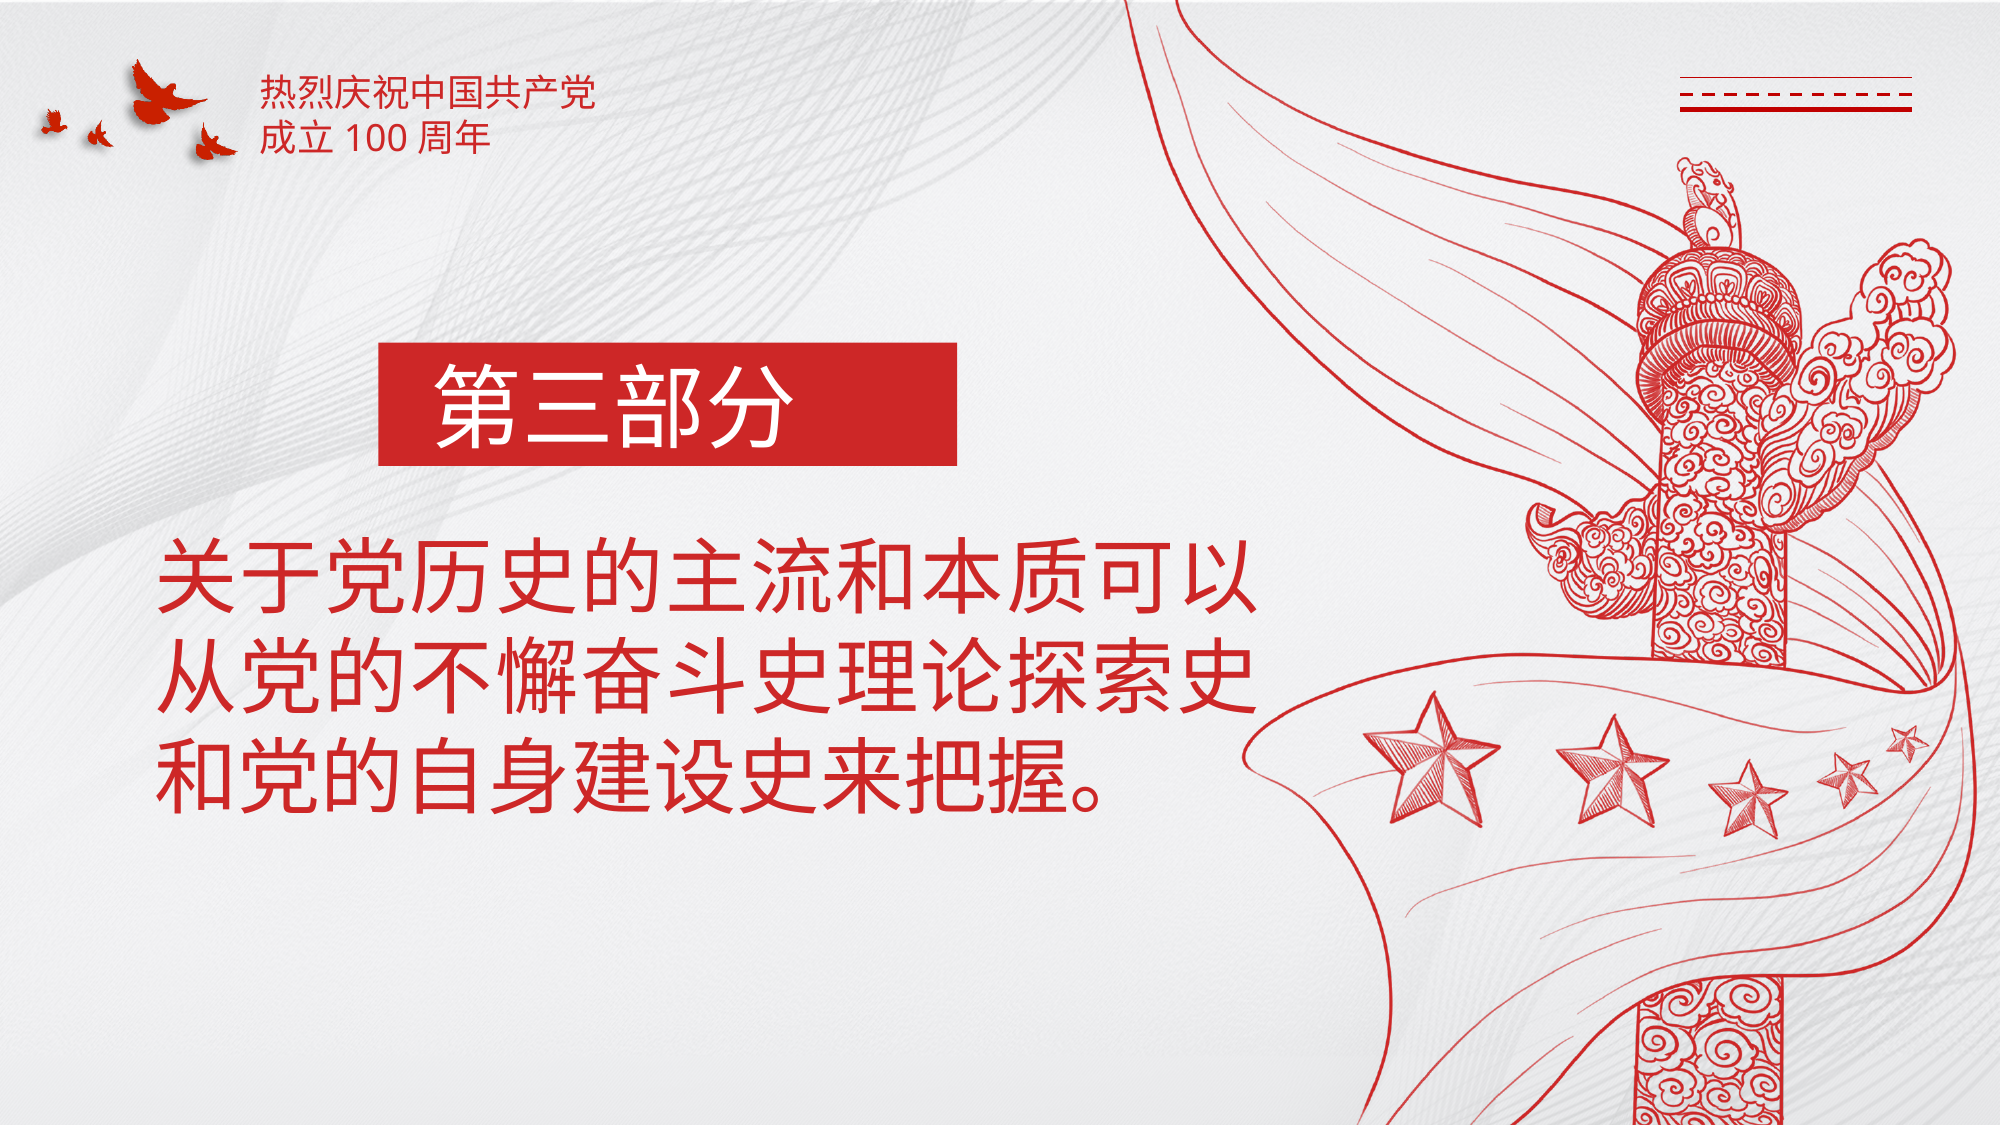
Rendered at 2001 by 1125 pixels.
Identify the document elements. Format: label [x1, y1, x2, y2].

text_box [41, 59, 1123, 168]
picture [0, 0, 2000, 1125]
text_box [378, 342, 958, 469]
